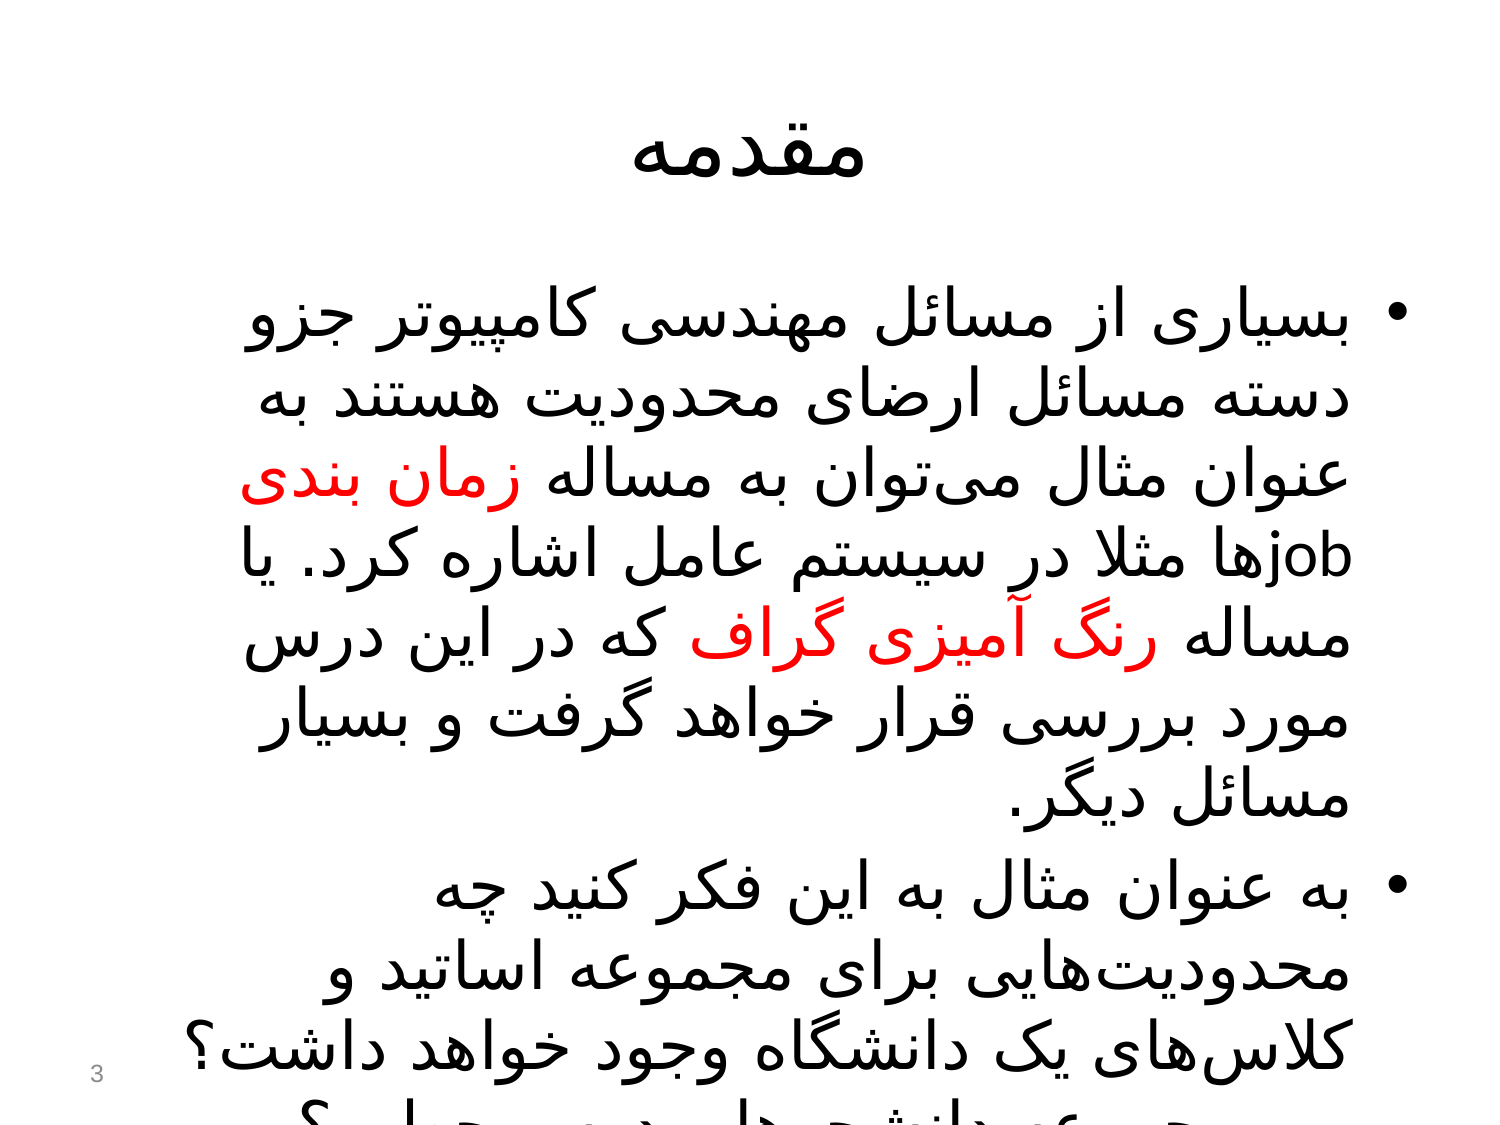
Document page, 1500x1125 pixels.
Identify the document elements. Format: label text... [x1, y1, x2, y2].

list بسیاری از مسائل مهندسی‌ کامپیوتر جزو دسته مسائل ارضای محدودیت هستند به عنوان مثال می‌توان به مساله زمان بندی‌ jobها مثلا در سیستم عامل اشاره کرد. یا مساله رنگ آمیزی گراف که در این درس مورد بررسی قرار خواهد گرفت و بسیار مسائل دیگر. به عنوان مثال به این فکر کنید چه محدودیت‌هایی‌ برای مجموعه اساتید و کلاس‌های یک دانشگاه وجود خواهد داشت؟ بین مجموعه دانشجو‌ها و درس چطور؟ [75, 262, 1425, 1005]
slide_number 3 [75, 1042, 425, 1103]
title مقدمه [75, 45, 1425, 233]
